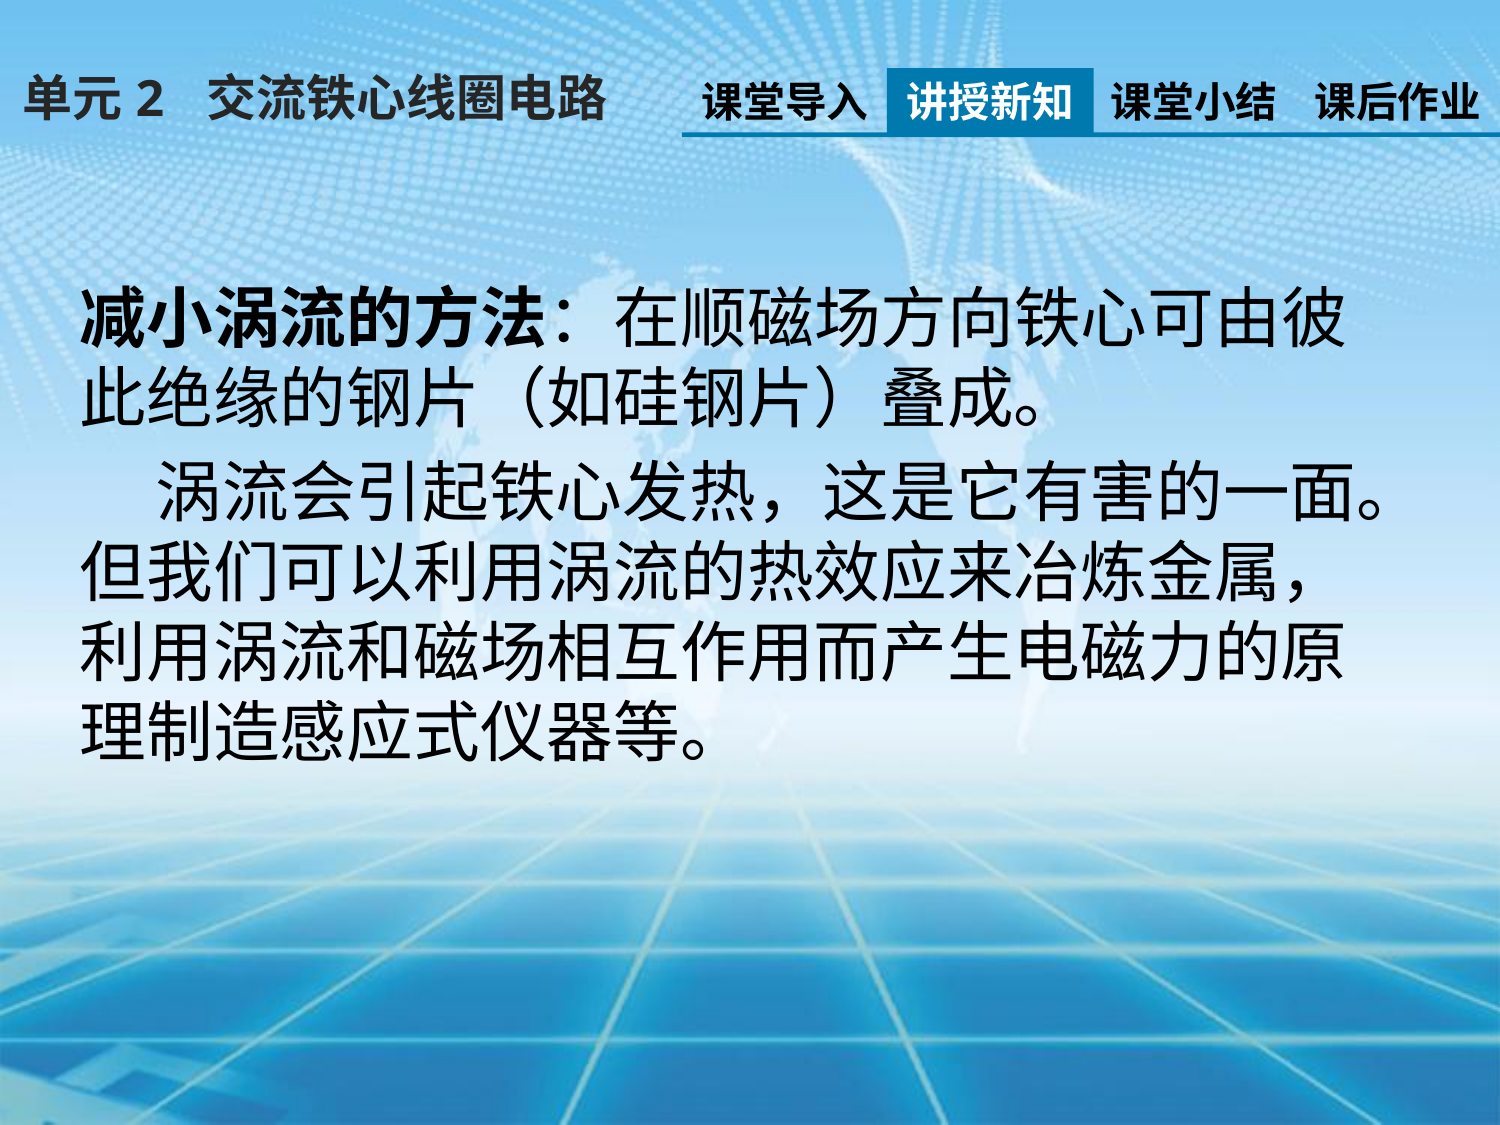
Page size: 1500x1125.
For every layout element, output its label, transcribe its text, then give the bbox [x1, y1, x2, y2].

picture [0, 0, 1500, 1125]
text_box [8, 59, 1500, 135]
text_box 减小涡流的方法：在顺磁场方向铁心可由彼此绝缘的钢片（如硅钢片）叠成。 涡流会引起铁心发热，这是它有害的一面。但我们可以利用涡流的热效应来冶炼金属，利用涡流和磁场相互作用而产生电磁力的原理制造感应式仪器等。 [64, 268, 1415, 1035]
